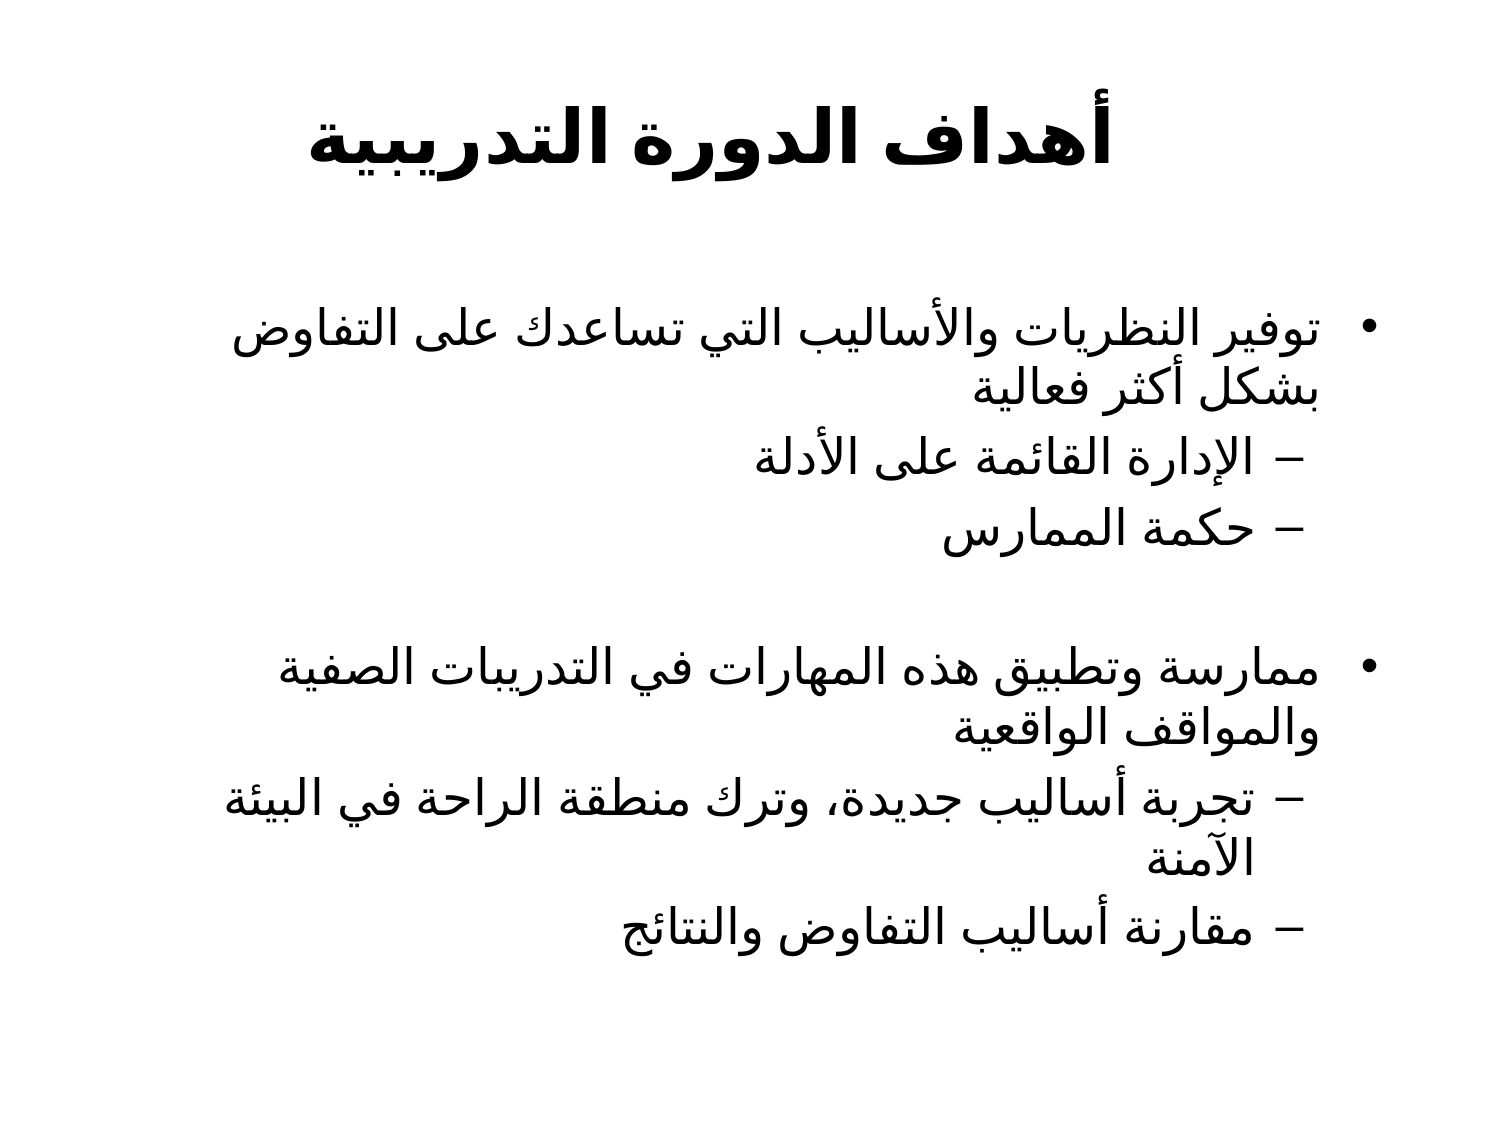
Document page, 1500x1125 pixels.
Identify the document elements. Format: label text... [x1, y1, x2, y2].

title أهداف الدورة التدريبية [105, 50, 1317, 218]
list توفير النظريات والأساليب التي تساعدك على التفاوض بشكل أكثر فعالية الإدارة القائمة على الأدلة حكمة الممارس ممارسة وتطبيق هذه المهارات في التدريبات الصفية والمواقف الواقعية تجربة أساليب جديدة، وترك منطقة الراحة في البيئة الآمنة مقارنة أساليب التفاوض والنتائج [84, 287, 1394, 988]
